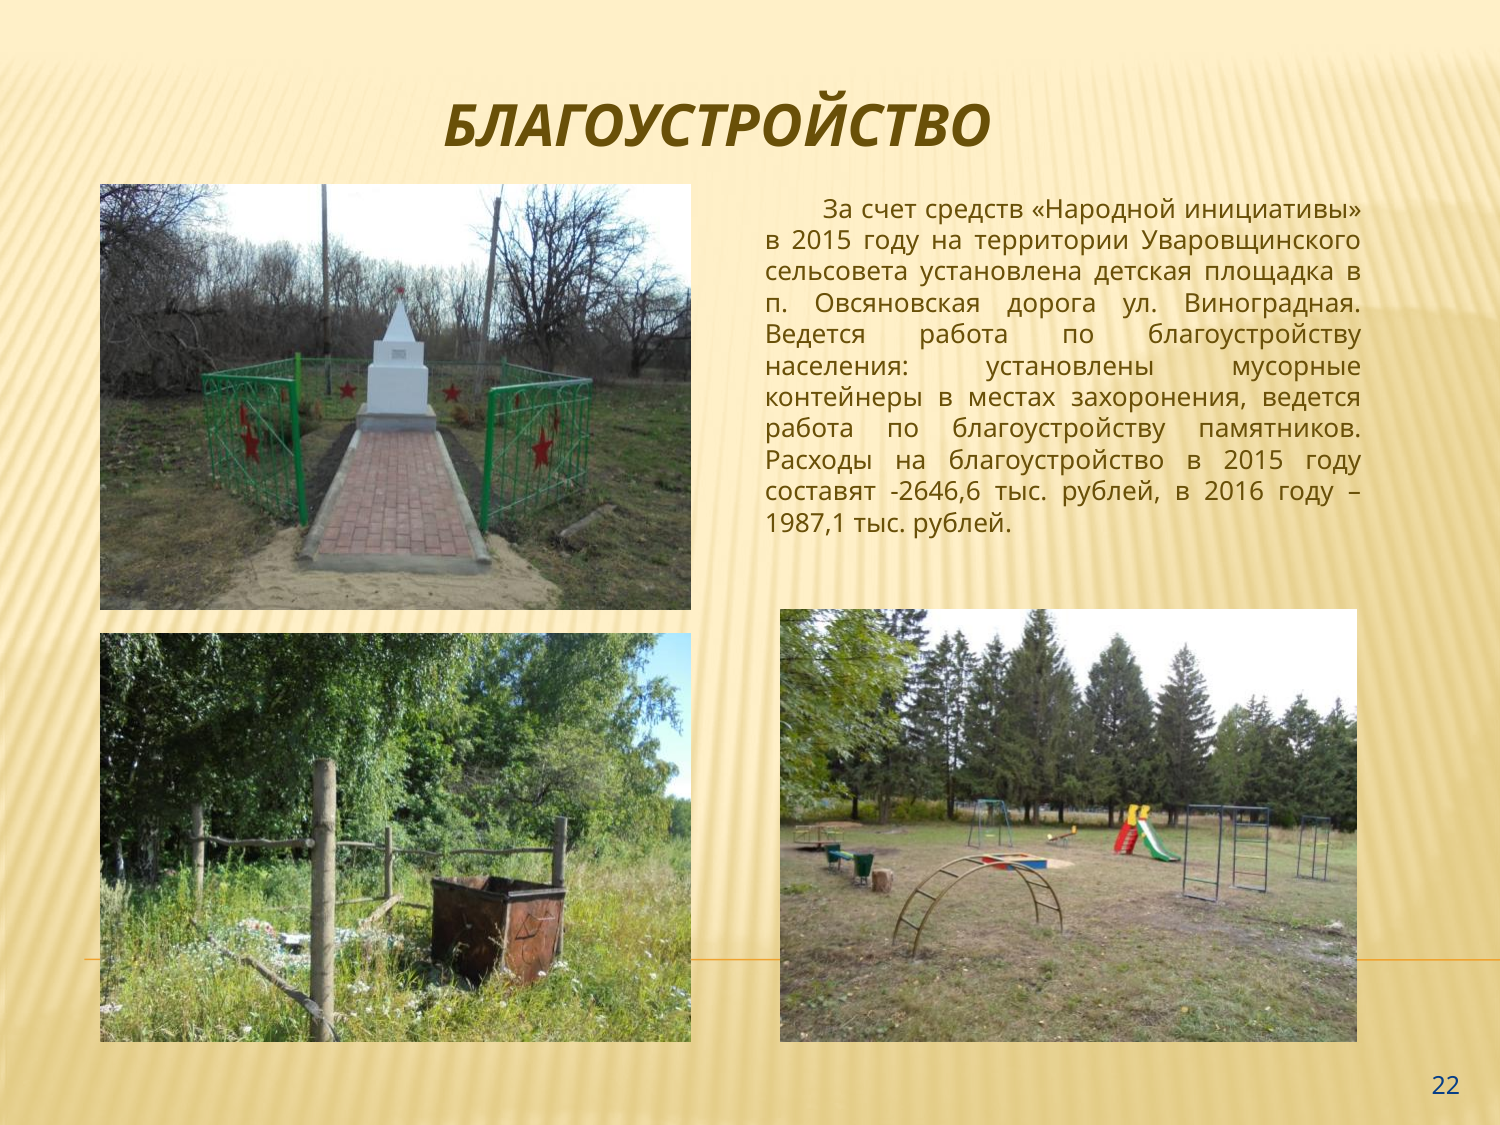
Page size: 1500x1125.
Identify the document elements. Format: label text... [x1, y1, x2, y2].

picture [100, 633, 692, 1043]
picture [780, 609, 1358, 1043]
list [100, 184, 692, 611]
list За счет средств «Народной инициативы» в 2015 году на территории Уваровщинского сельсовета установлена детская площадка в п. Овсяновская дорога ул. Виноградная. Ведется работа по благоустройству населения: установлены мусорные контейнеры в местах захоронения, ведется работа по благоустройству памятников. Расходы на благоустройство в 2015 году составят -2646,6 тыс. рублей, в 2016 году – 1987,1 тыс. рублей. [750, 184, 1376, 575]
slide_number 22 [1350, 1062, 1475, 1103]
title Благоустройство [165, 73, 1270, 173]
